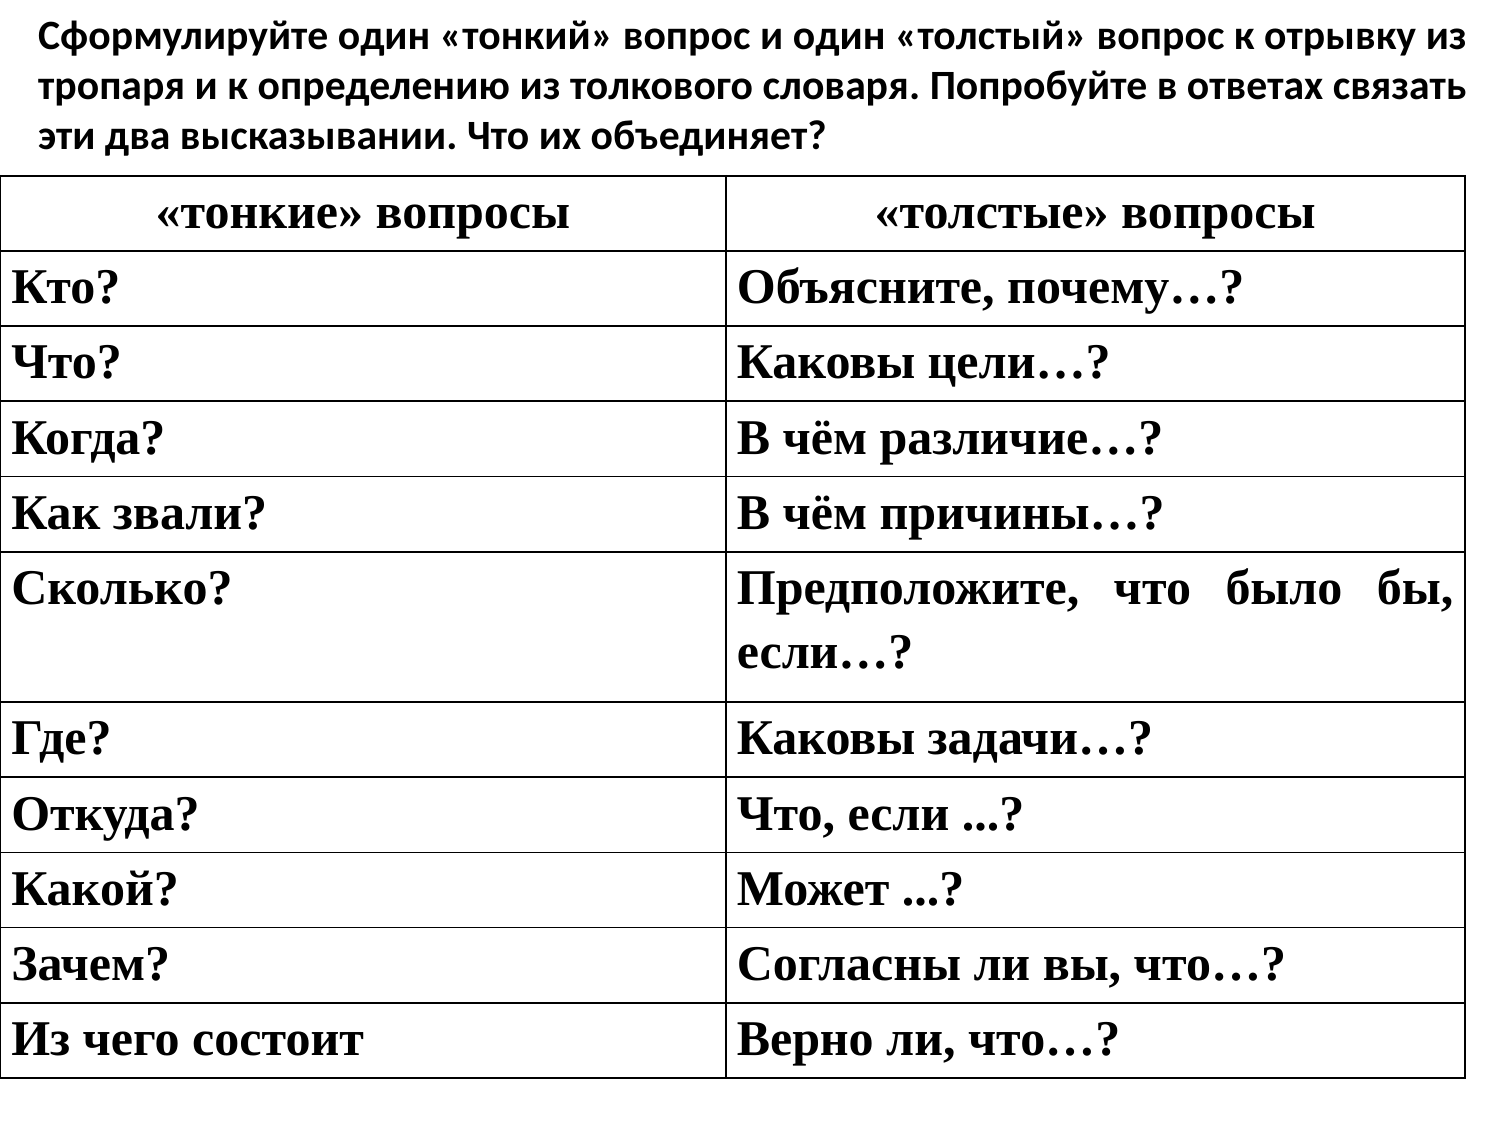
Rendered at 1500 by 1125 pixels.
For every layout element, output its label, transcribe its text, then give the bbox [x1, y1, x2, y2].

table_cell Как звали? [1, 477, 725, 551]
table_cell Каковы цели…? [727, 327, 1464, 400]
table_cell Где? [1, 703, 725, 776]
table_cell Может ...? [727, 853, 1464, 927]
table_cell Когда? [1, 402, 725, 476]
table_cell Сколько? [1, 553, 725, 701]
table_header «тонкие» вопросы [1, 177, 725, 250]
table_cell Каковы задачи…? [727, 703, 1464, 776]
table_cell Верно ли, что…? [727, 1004, 1464, 1077]
table_header «толстые» вопросы [727, 210, 1464, 250]
table_cell Что, если ...? [727, 778, 1464, 852]
table_cell Предположите, что было бы, если…? [727, 553, 1464, 701]
table_cell Какой? [1, 853, 725, 927]
table_cell В чём различие…? [727, 402, 1464, 476]
table_cell Из чего состоит [1, 1004, 725, 1077]
table_cell Объясните, почему…? [727, 252, 1464, 325]
table_cell В чём причины…? [727, 477, 1464, 551]
table_cell Зачем? [1, 928, 725, 1002]
text_box Сформулируйте один «тонкий» вопрос и один «толстый» вопрос к отрывку из тропаря и к определению из толкового словаря. Попробуйте в ответах связать эти два высказывании. Что их объединяет? [23, 0, 1500, 210]
table_cell Согласны ли вы, что…? [727, 928, 1464, 1002]
table_cell Кто? [1, 252, 725, 325]
table_cell Что? [1, 327, 725, 400]
table_cell Откуда? [1, 778, 725, 852]
